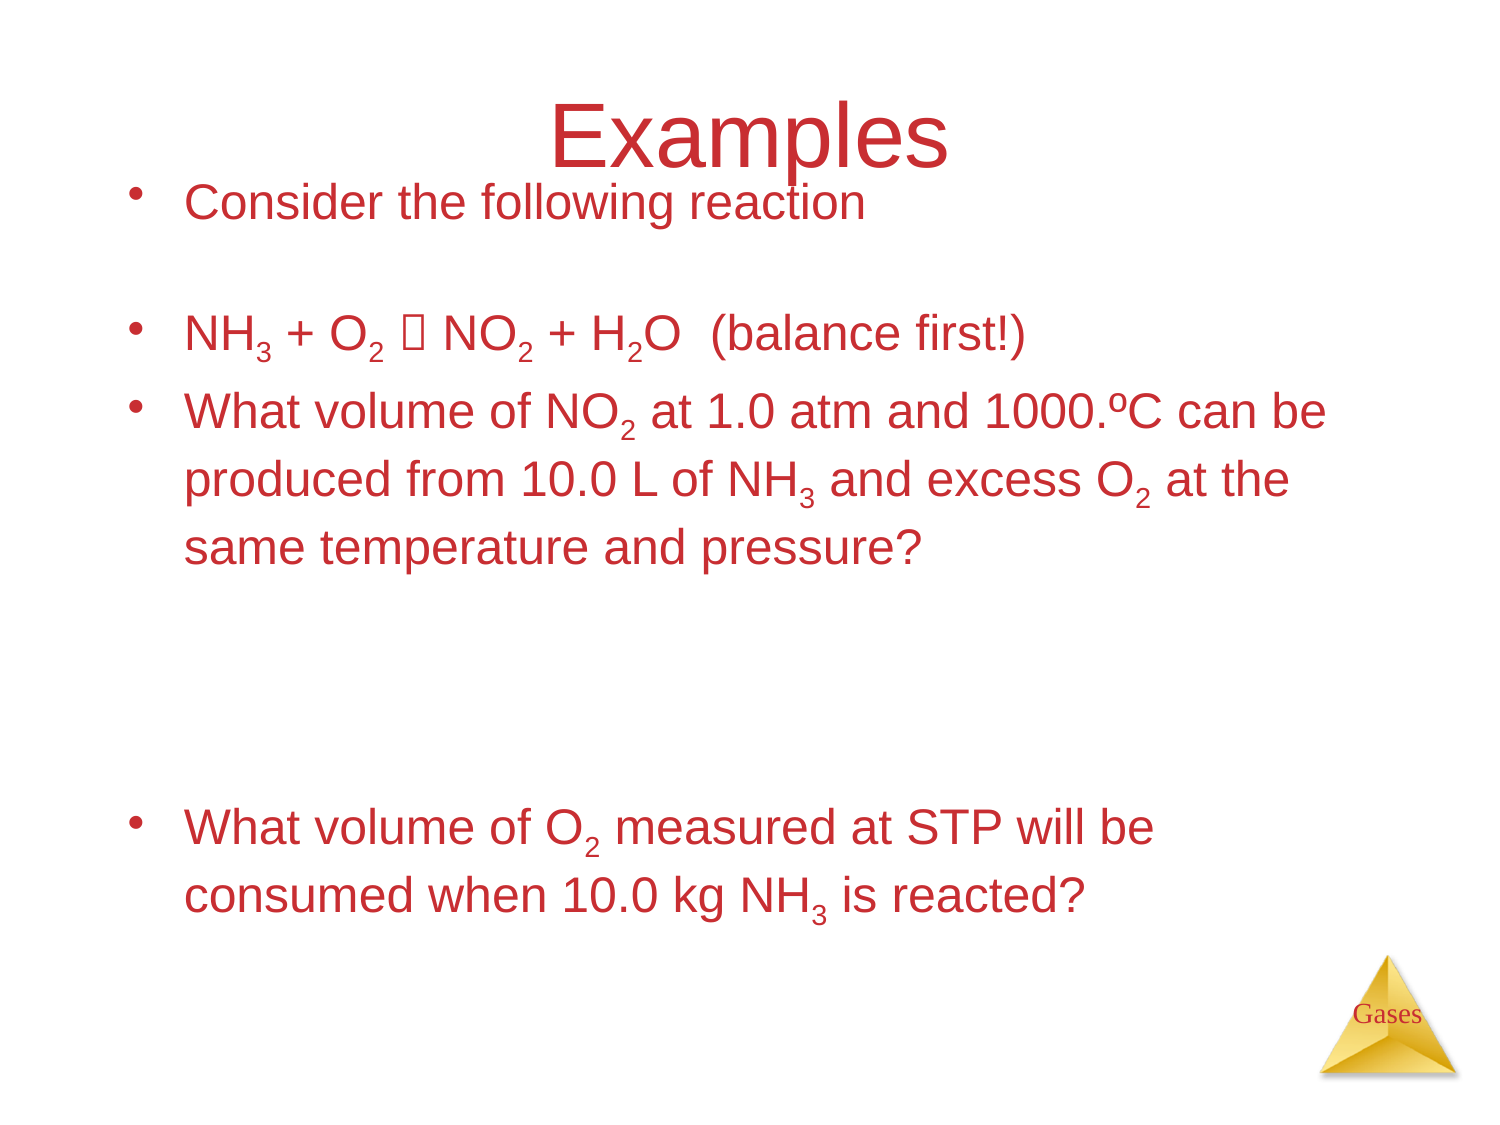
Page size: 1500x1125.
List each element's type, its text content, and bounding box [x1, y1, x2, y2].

title Examples [112, 37, 1388, 162]
list Consider the following reaction NH3 + O2  NO2 + H2O (balance first!) What volume of NO2 at 1.0 atm and 1000.ºC can be produced from 10.0 L of NH3 and excess O2 at the same temperature and pressure? What volume of O2 measured at STP will be consumed when 10.0 kg NH3 is reacted? [112, 162, 1388, 838]
picture [1275, 899, 1500, 1125]
